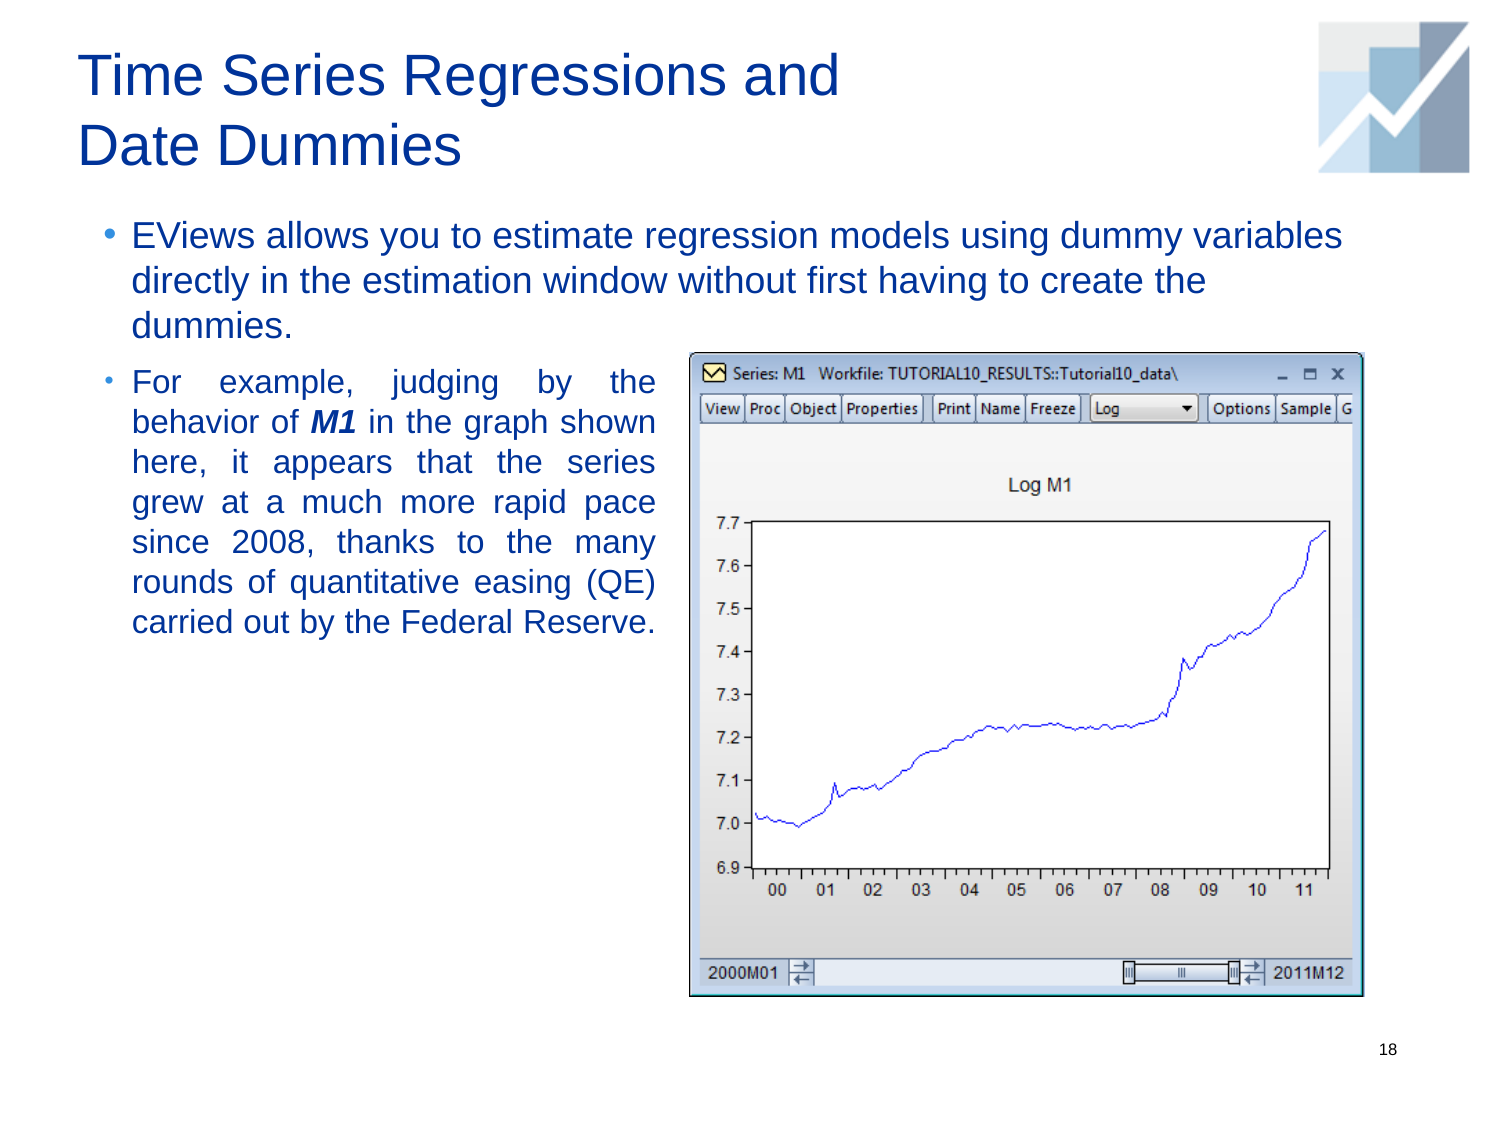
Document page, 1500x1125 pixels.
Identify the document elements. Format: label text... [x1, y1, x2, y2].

picture [689, 352, 1365, 997]
list EViews allows you to estimate regression models using dummy variables directly in the estimation window without first having to create the dummies. [88, 203, 1393, 372]
title Time Series Regressions and Date Dummies [62, 0, 1297, 185]
text_box For example, judging by the behavior of M1 in the graph shown here, it appears that the series grew at a much more rapid pace since 2008, thanks to the many rounds of quantitative easing (QE) carried out by the Federal Reserve. [88, 353, 672, 829]
picture [1300, 11, 1479, 181]
slide_number 18 [1262, 1015, 1413, 1067]
